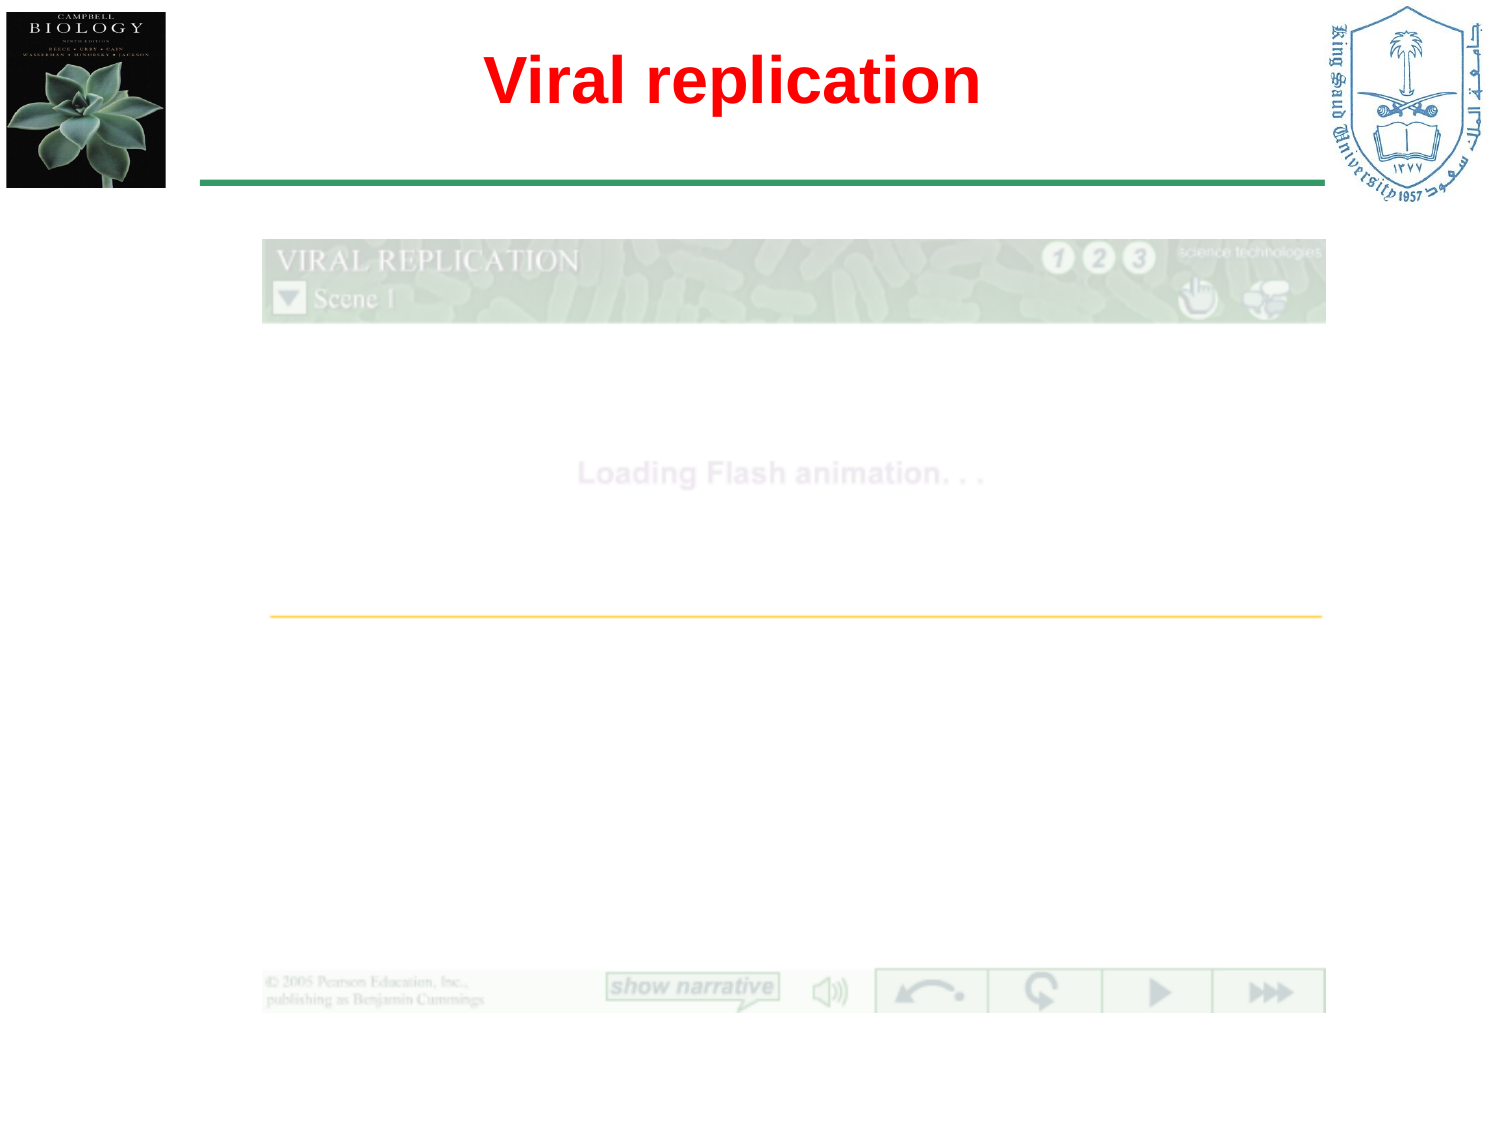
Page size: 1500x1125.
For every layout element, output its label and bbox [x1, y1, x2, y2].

text_box [5, 0, 1488, 209]
picture [262, 239, 1326, 1013]
